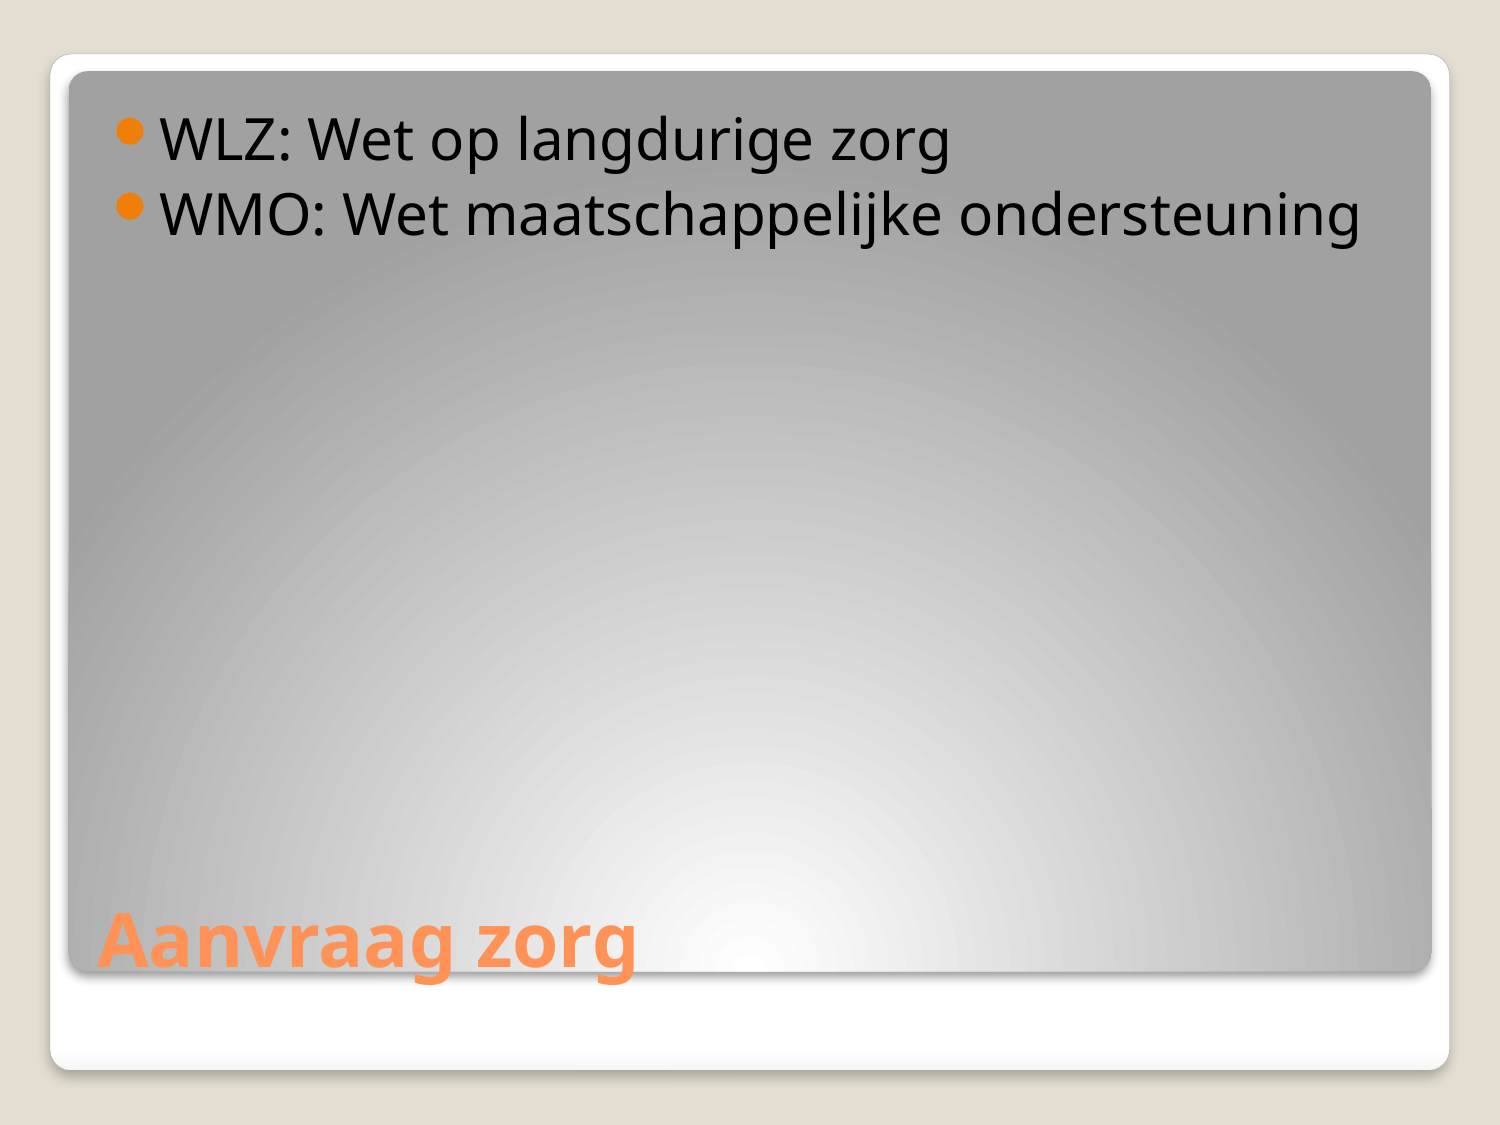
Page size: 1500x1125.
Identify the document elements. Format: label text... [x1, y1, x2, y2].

title Aanvraag zorg [82, 817, 1425, 990]
list WLZ: Wet op langdurige zorg WMO: Wet maatschappelijke ondersteuning [82, 86, 1425, 774]
